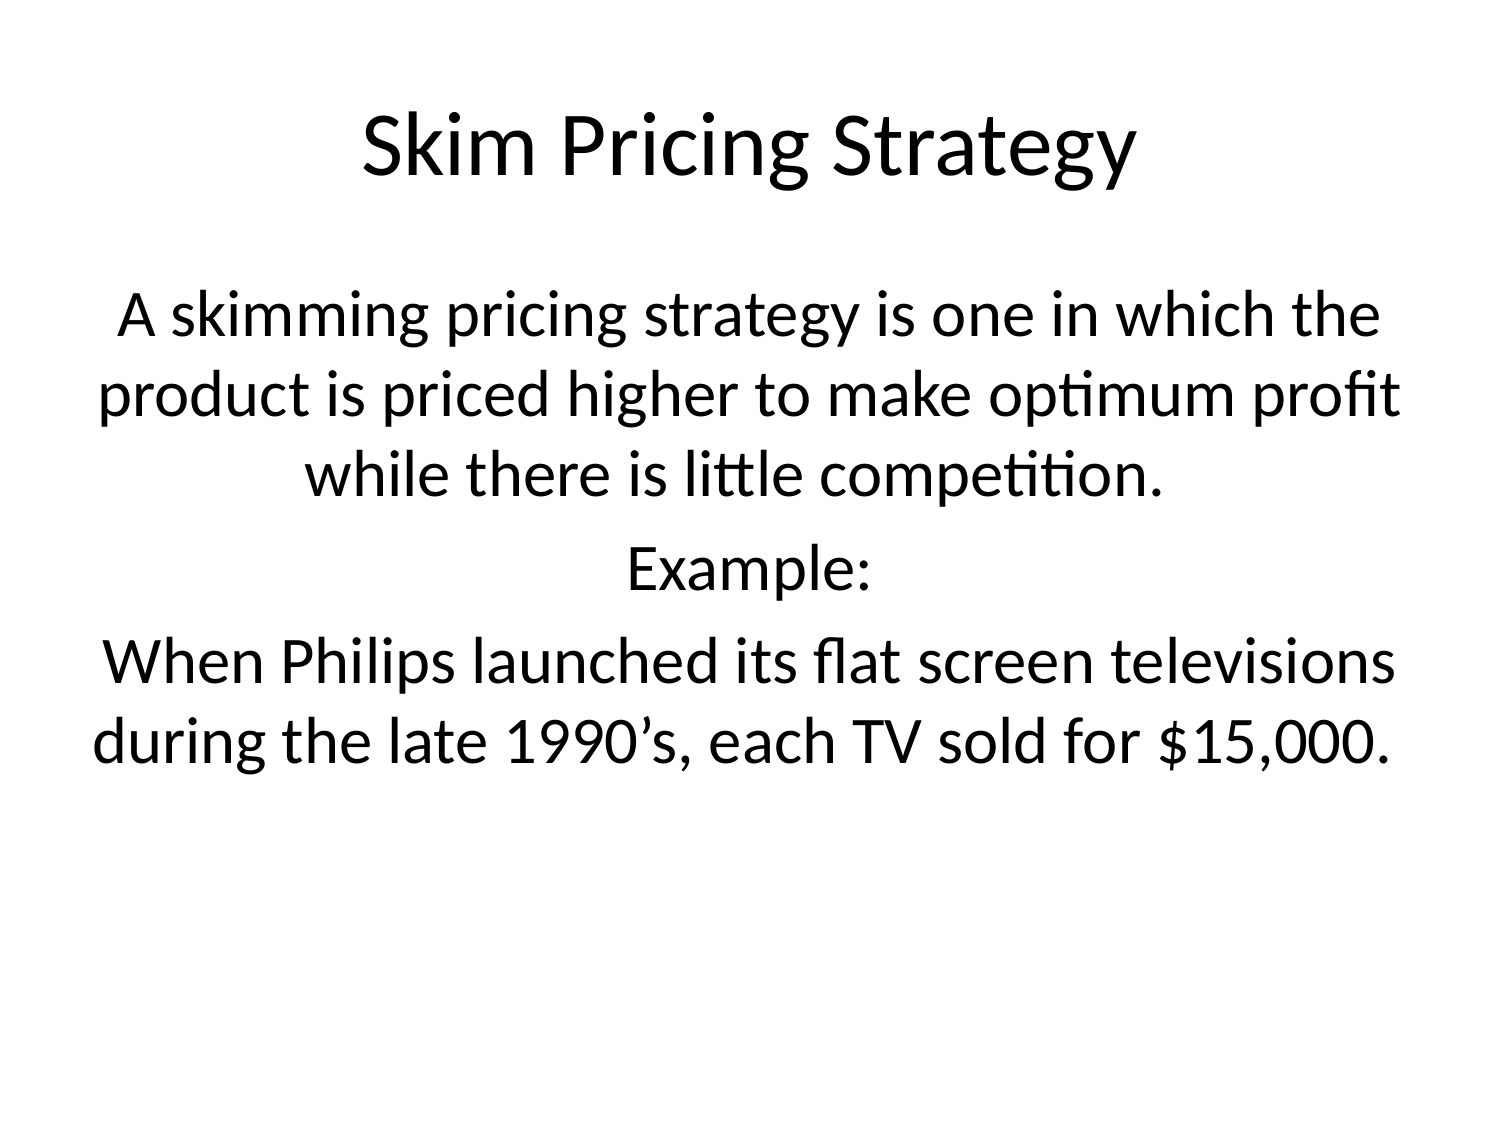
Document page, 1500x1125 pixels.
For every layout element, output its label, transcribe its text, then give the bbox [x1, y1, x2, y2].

list A skimming pricing strategy is one in which the product is priced higher to make optimum profit while there is little competition. Example: When Philips launched its flat screen televisions during the late 1990’s, each TV sold for $15,000. [75, 262, 1425, 1005]
title Skim Pricing Strategy [75, 45, 1425, 233]
